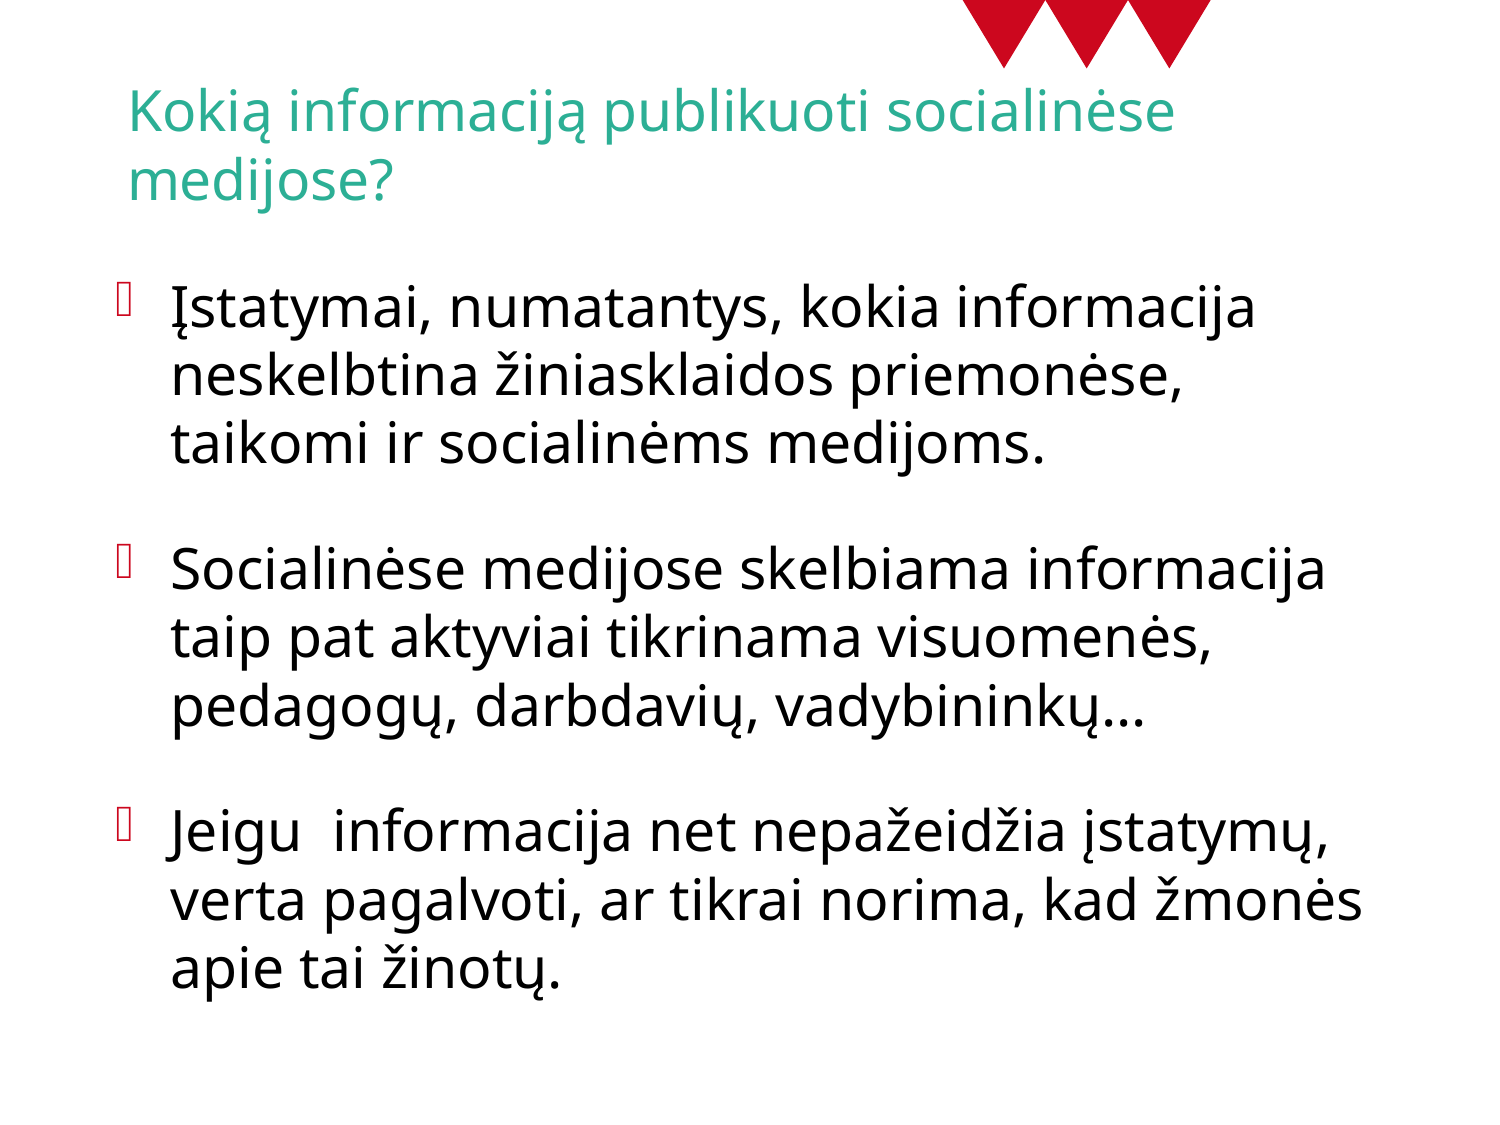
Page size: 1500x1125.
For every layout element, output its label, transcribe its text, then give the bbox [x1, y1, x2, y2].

list Įstatymai, numatantys, kokia informacija neskelbtina žiniasklaidos priemonėse, taikomi ir socialinėms medijoms. Socialinėse medijose skelbiama informacija taip pat aktyviai tikrinama visuomenės, pedagogų, darbdavių, vadybininkų... Jeigu informacija net nepažeidžia įstatymų, verta pagalvoti, ar tikrai norima, kad žmonės apie tai žinotų. [100, 262, 1400, 1012]
title Kokią informaciją publikuoti socialinėse medijose? [112, 66, 1388, 220]
